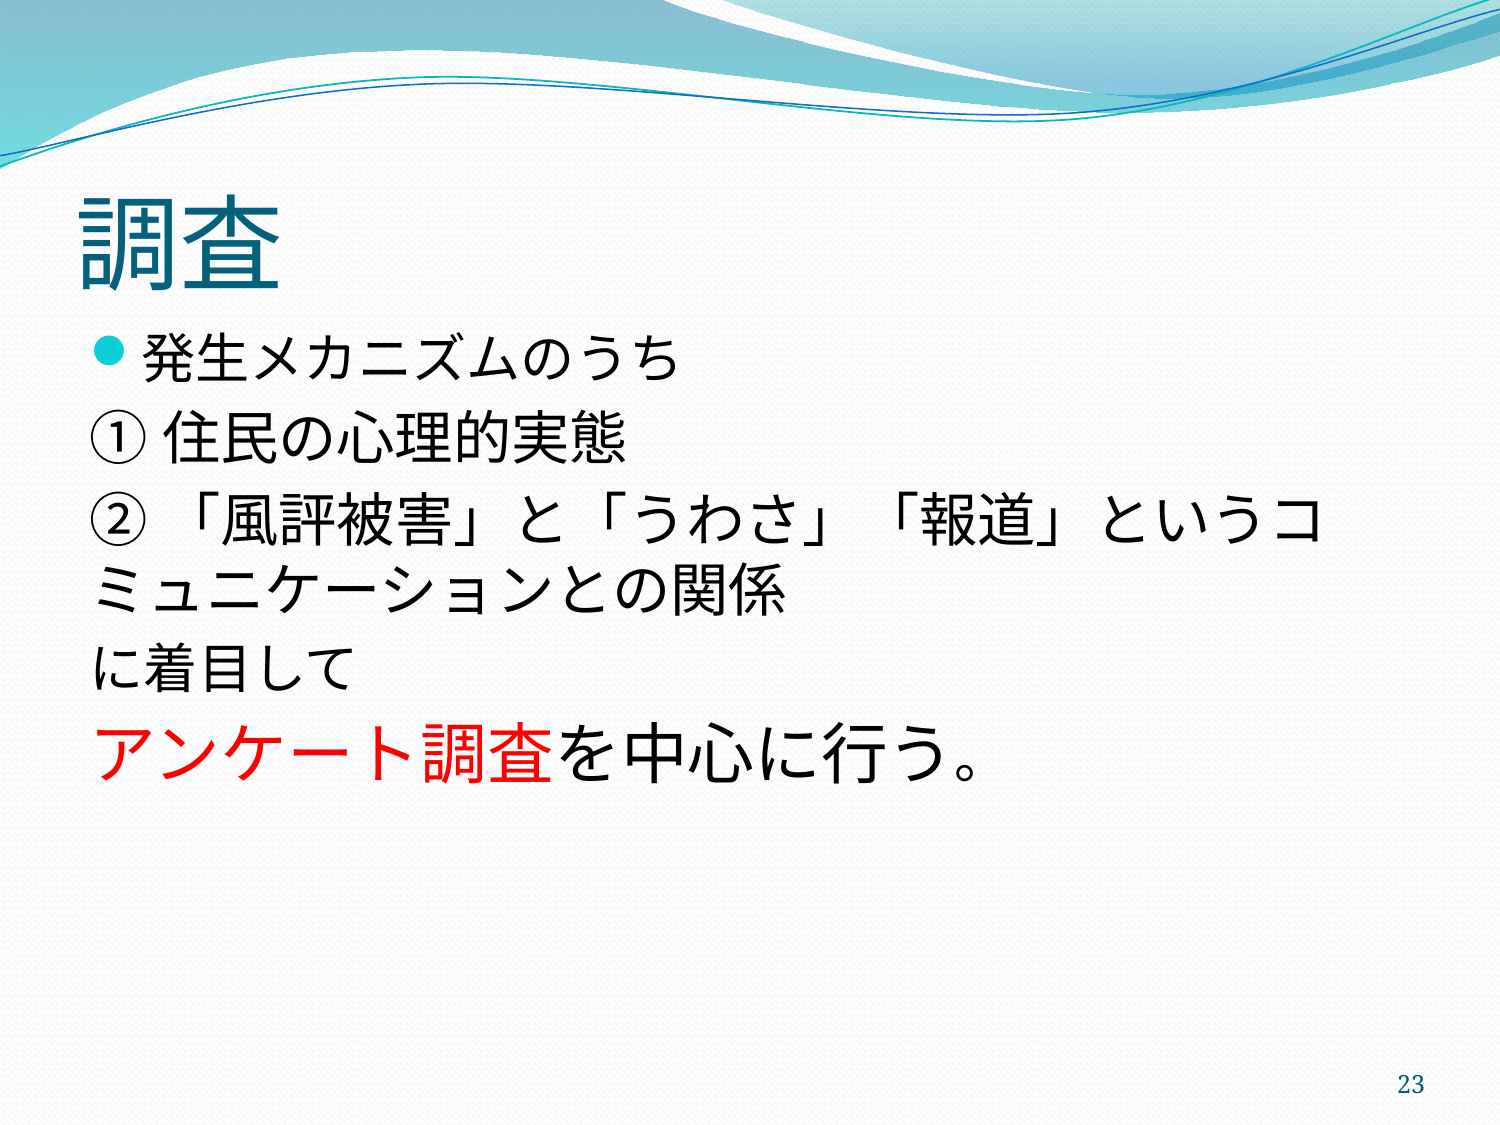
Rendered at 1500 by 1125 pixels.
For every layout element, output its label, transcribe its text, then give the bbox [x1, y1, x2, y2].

list 発生メカニズムのうち ①住民の心理的実態 ②「風評被害」と「うわさ」「報道」というコミュニケーションとの関係 に着目して アンケート調査を中心に行う。 [75, 317, 1425, 1038]
slide_number 23 [1299, 1042, 1425, 1103]
title 調査 [75, 115, 1425, 303]
